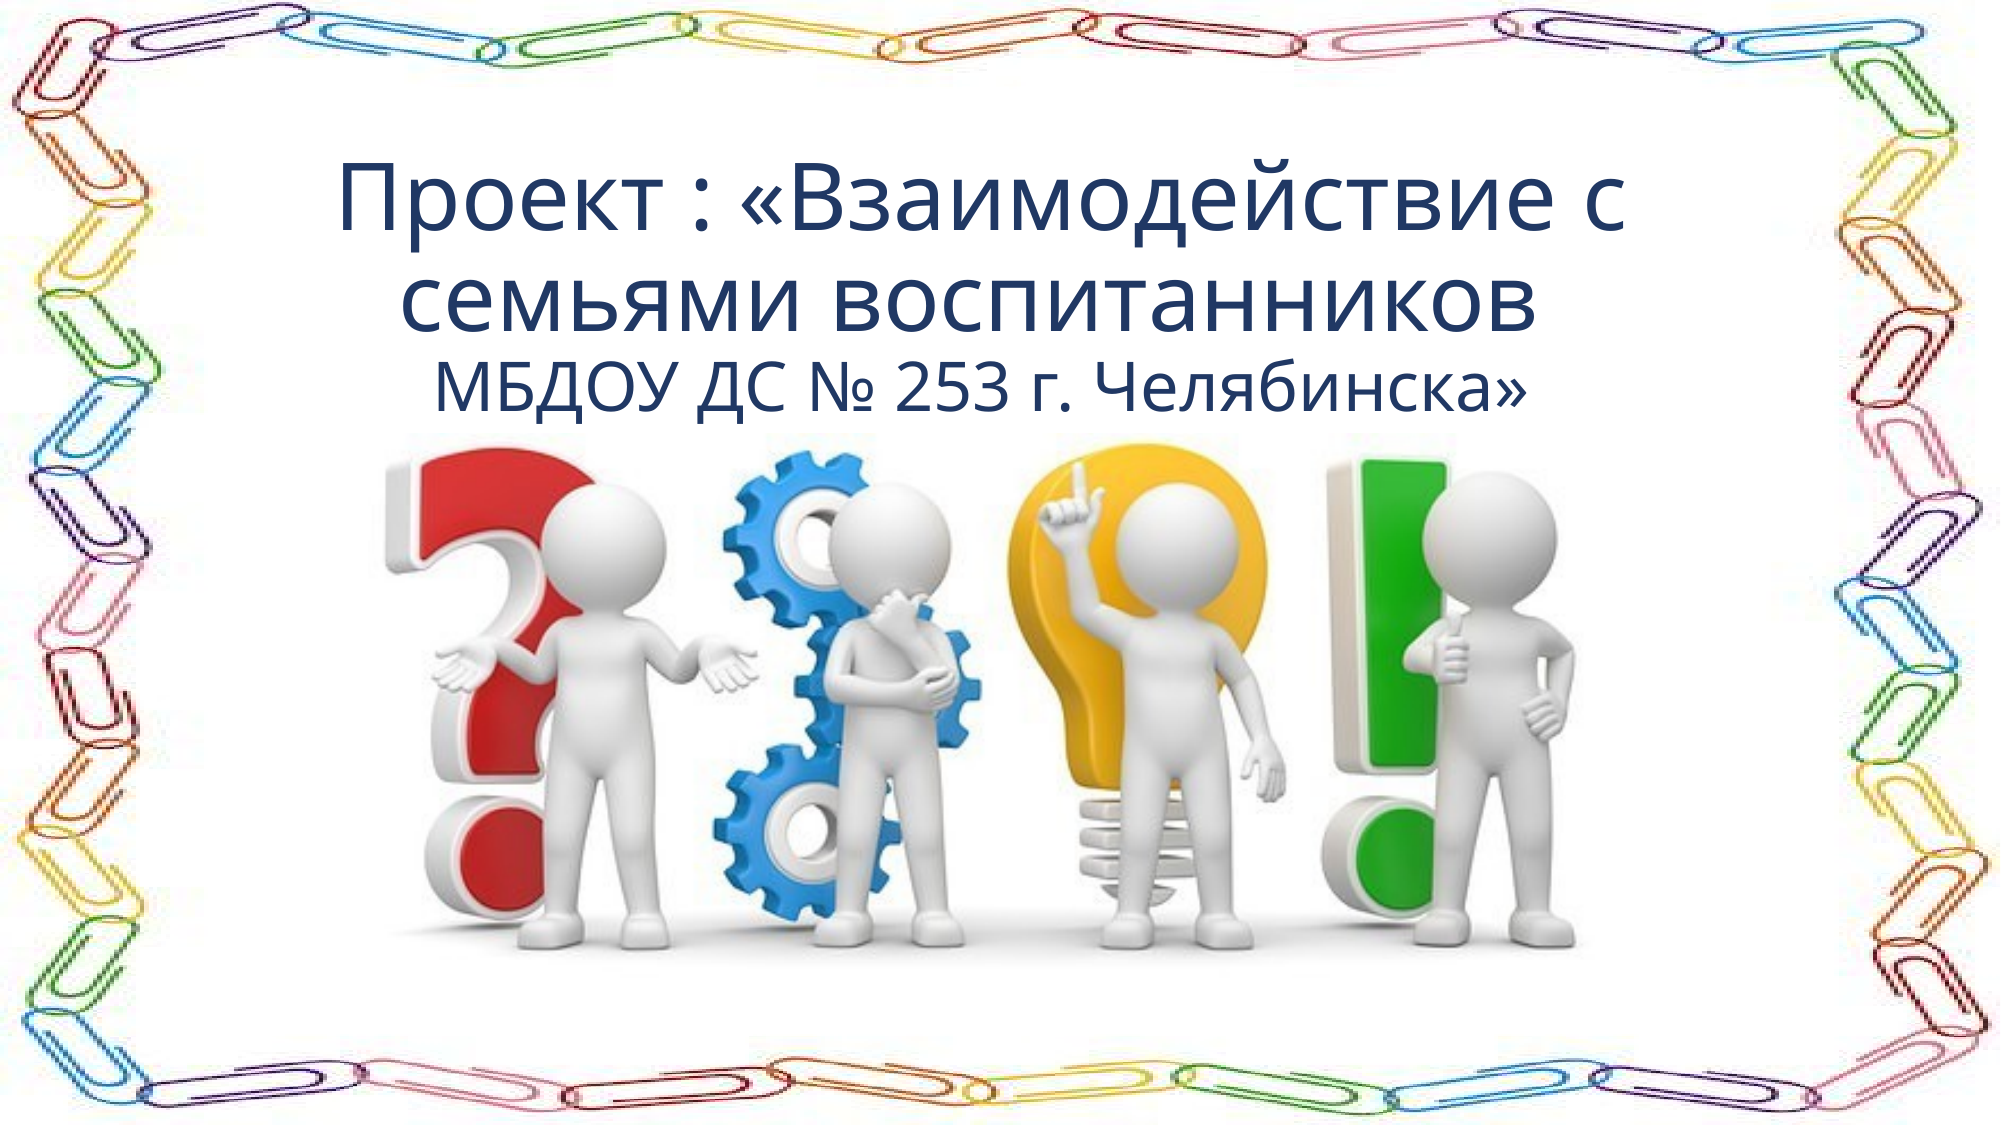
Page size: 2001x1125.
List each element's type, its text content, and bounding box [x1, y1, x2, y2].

picture [0, 0, 2001, 1125]
title Проект : «Взаимодействие с семьями воспитанников МБДОУ ДС № 253 г. Челябинска» [231, 137, 1732, 434]
